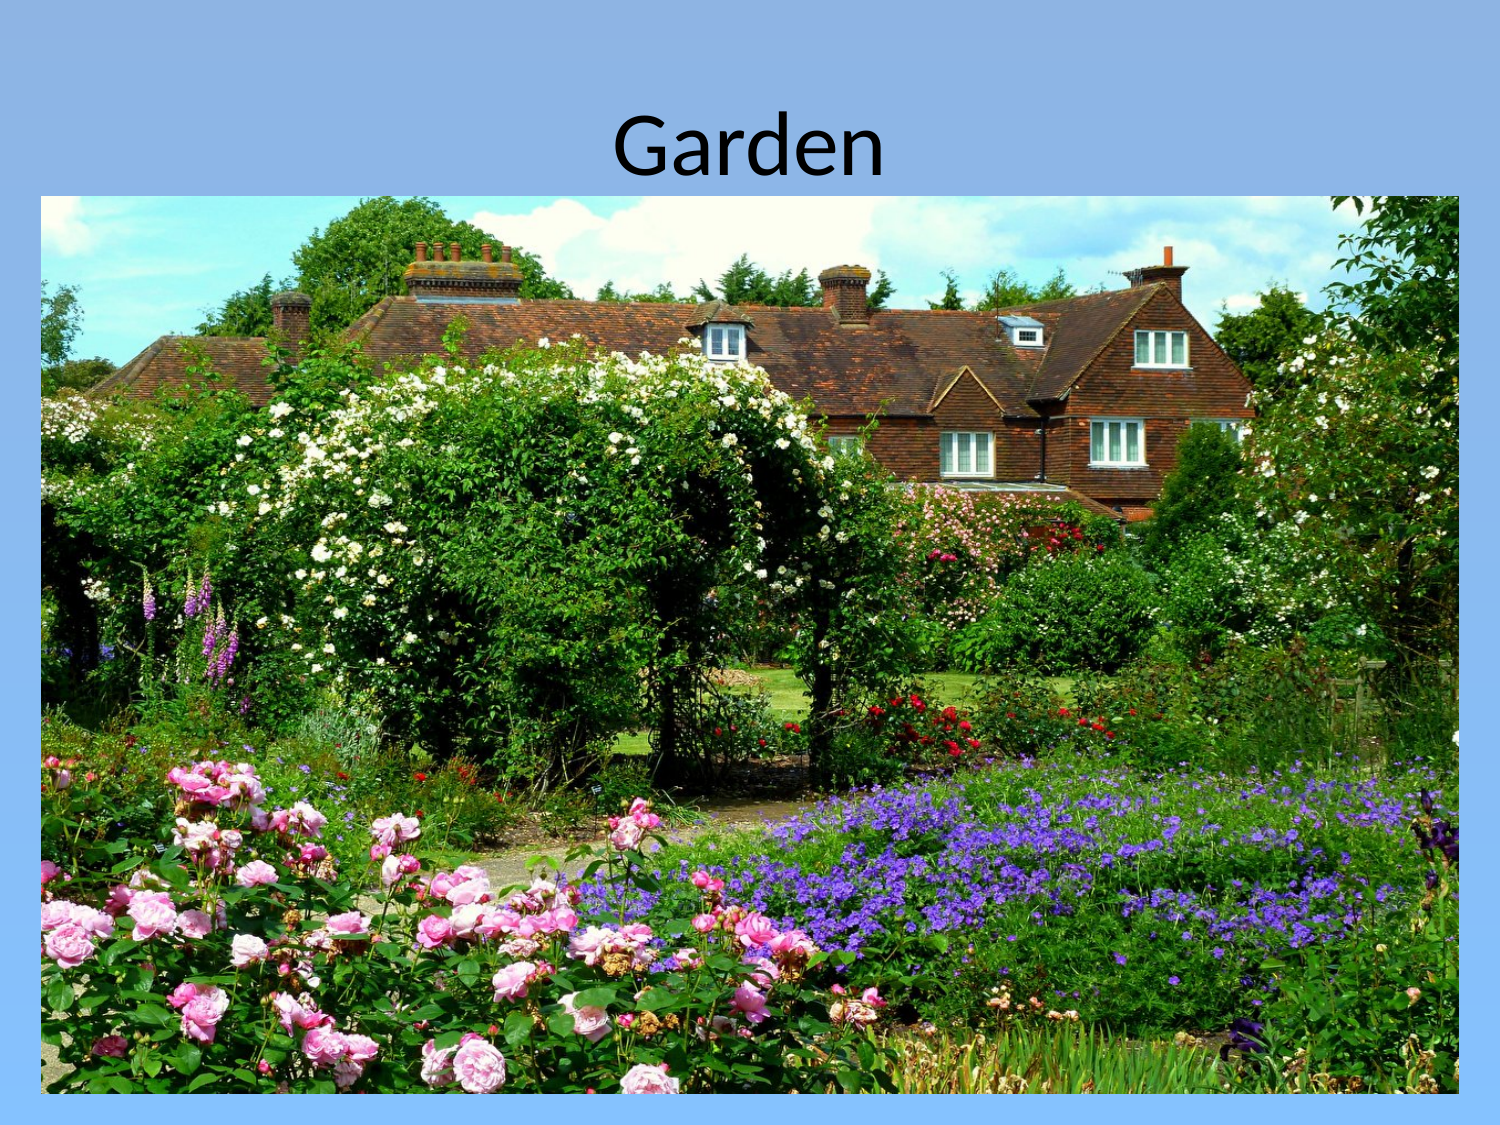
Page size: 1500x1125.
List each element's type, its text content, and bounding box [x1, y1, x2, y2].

title Garden [75, 45, 1425, 194]
picture [41, 195, 1459, 1095]
